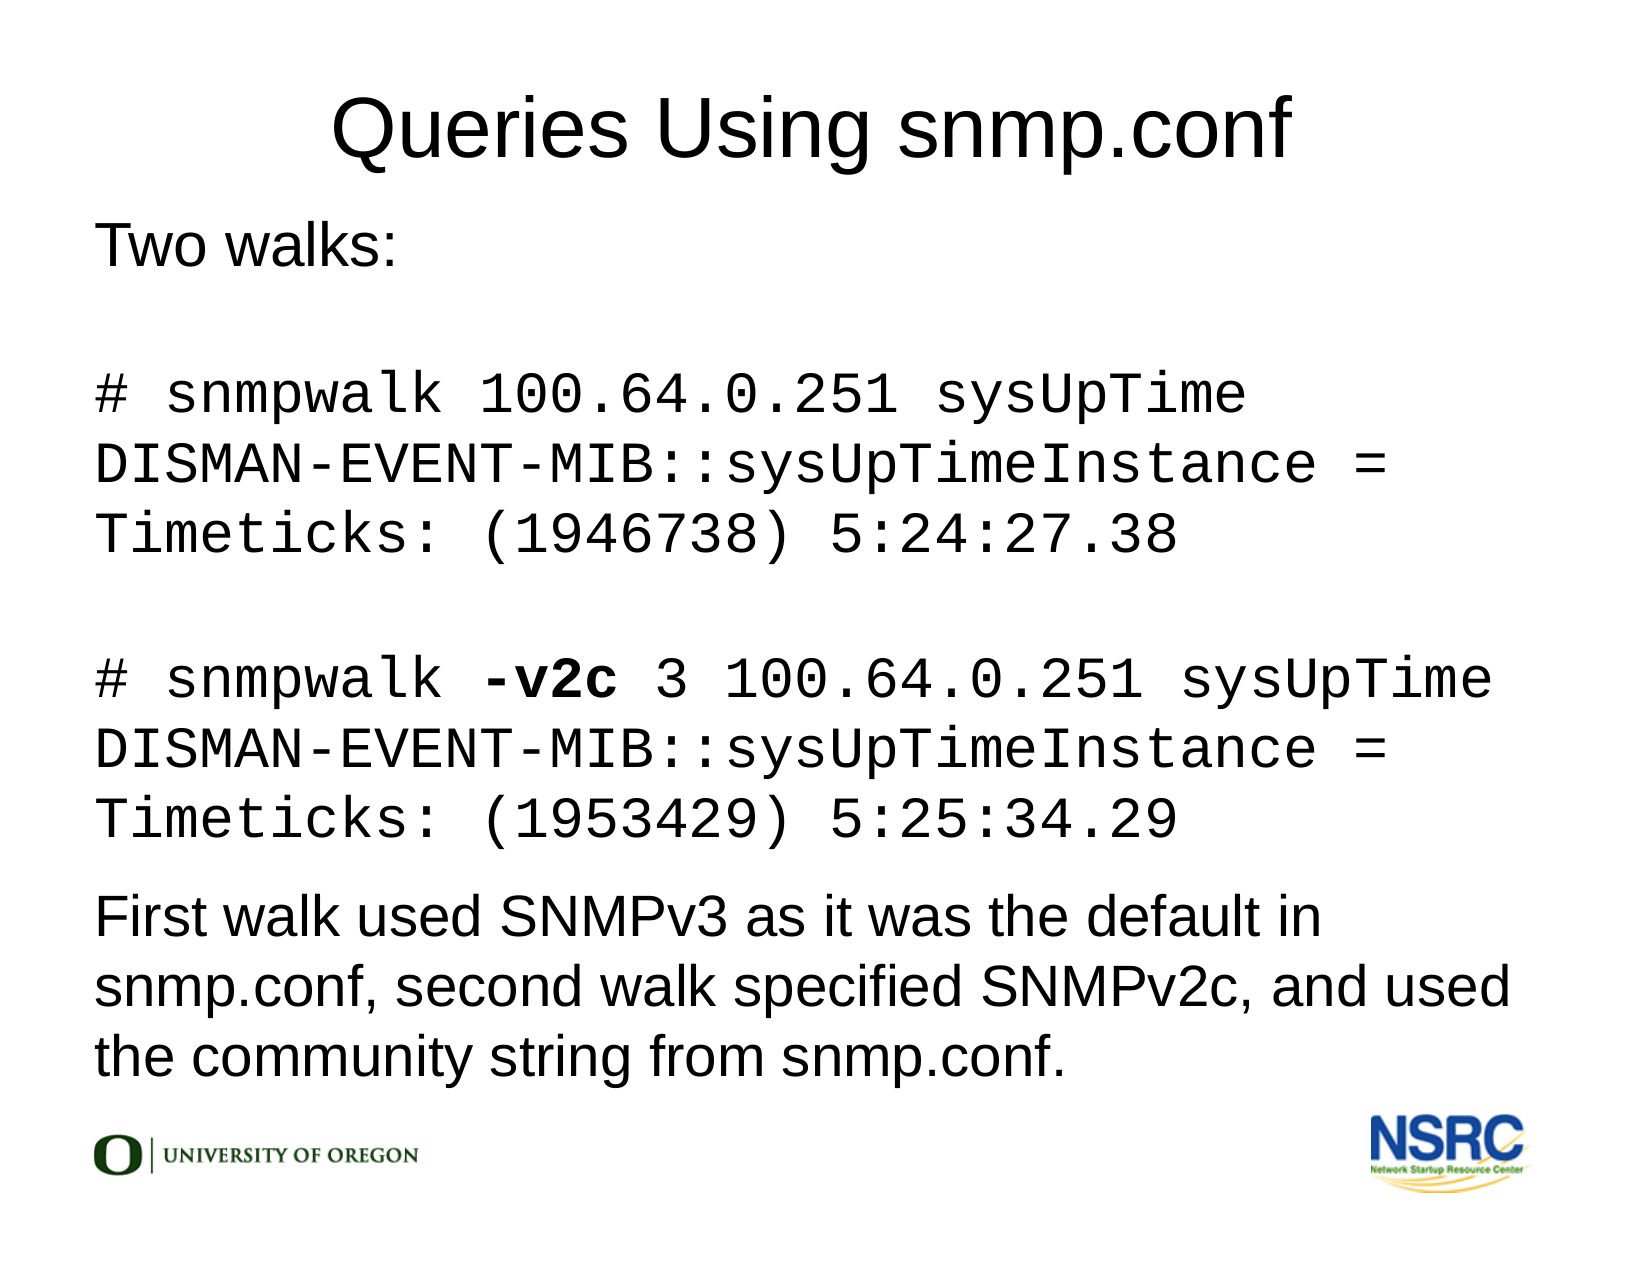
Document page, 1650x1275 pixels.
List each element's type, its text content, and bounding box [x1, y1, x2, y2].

picture [92, 1133, 420, 1177]
text_box Two walks: # snmpwalk 100.64.0.251 sysUpTime DISMAN-EVENT-MIB::sysUpTimeInstance = Timeticks: (1946738) 5:24:27.38 # snmpwalk -v2c 3 100.64.0.251 sysUpTime DISMAN-EVENT-MIB::sysUpTimeInstance = Timeticks: (1953429) 5:25:34.29 First walk used SNMPv3 as it was the default in snmp.conf, second walk specified SNMPv2c, and used the community string from snmp.conf. [94, 204, 1531, 1091]
text_box Queries Using snmp.conf [133, 58, 1491, 189]
picture [1371, 1114, 1532, 1193]
